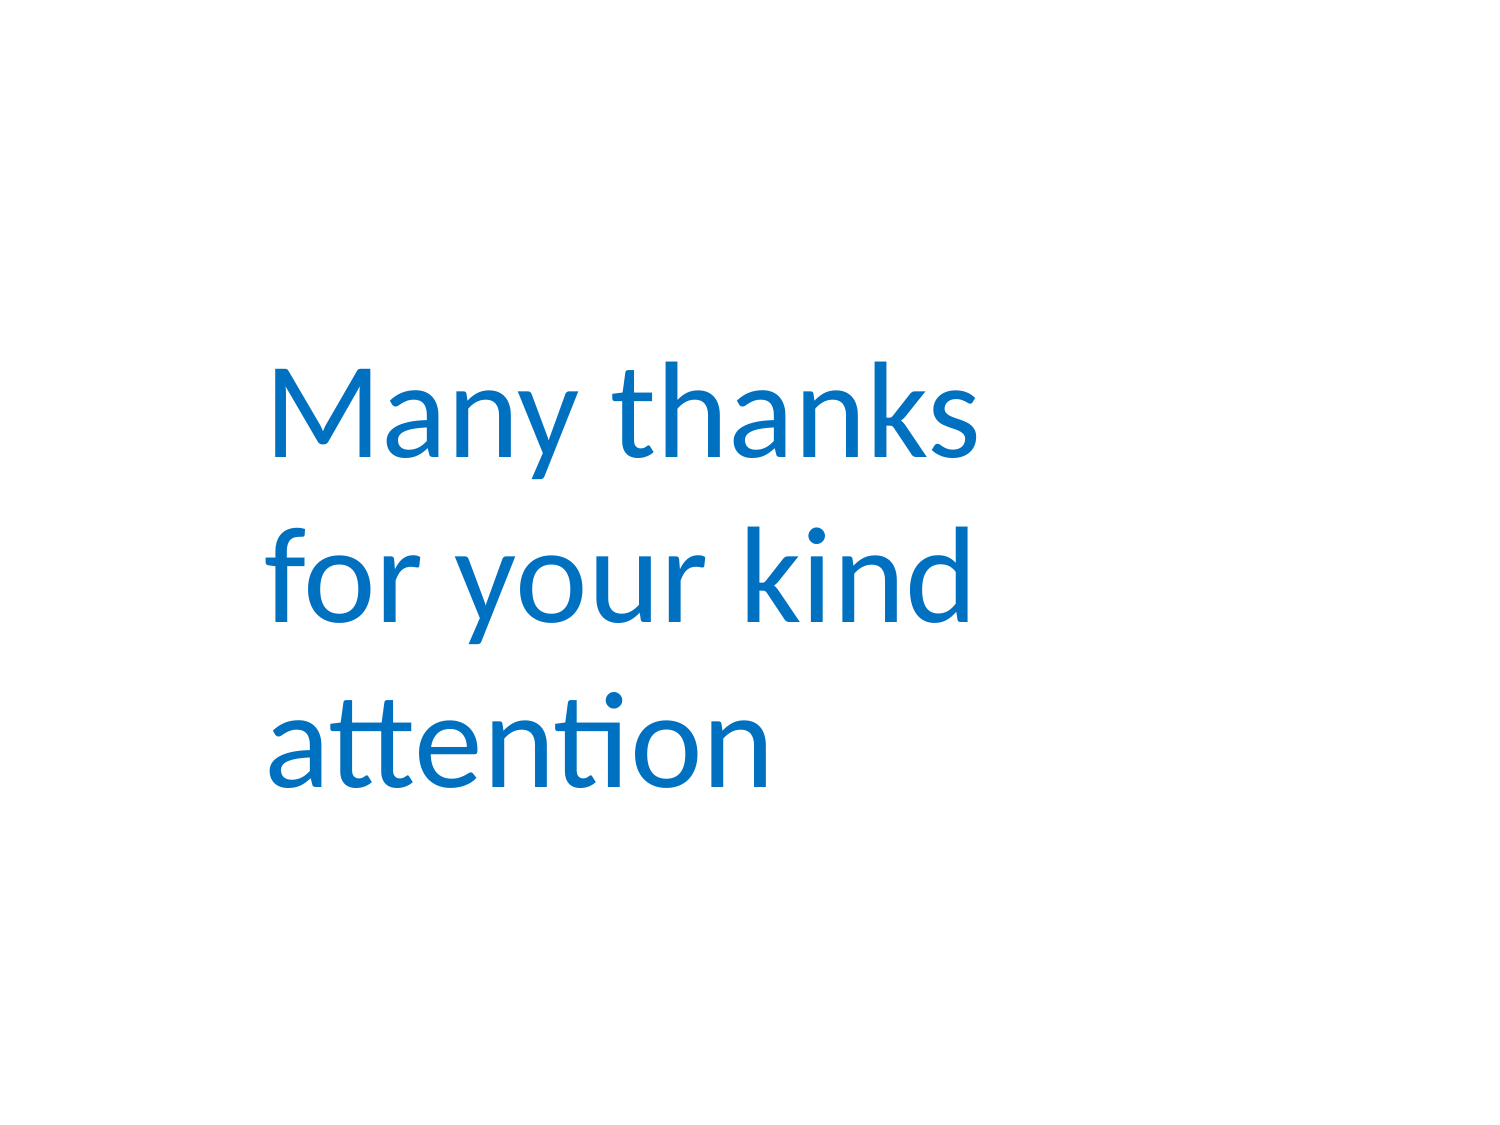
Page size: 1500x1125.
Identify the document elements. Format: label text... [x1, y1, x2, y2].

text_box Many thanks for your kind attention [249, 312, 1075, 823]
